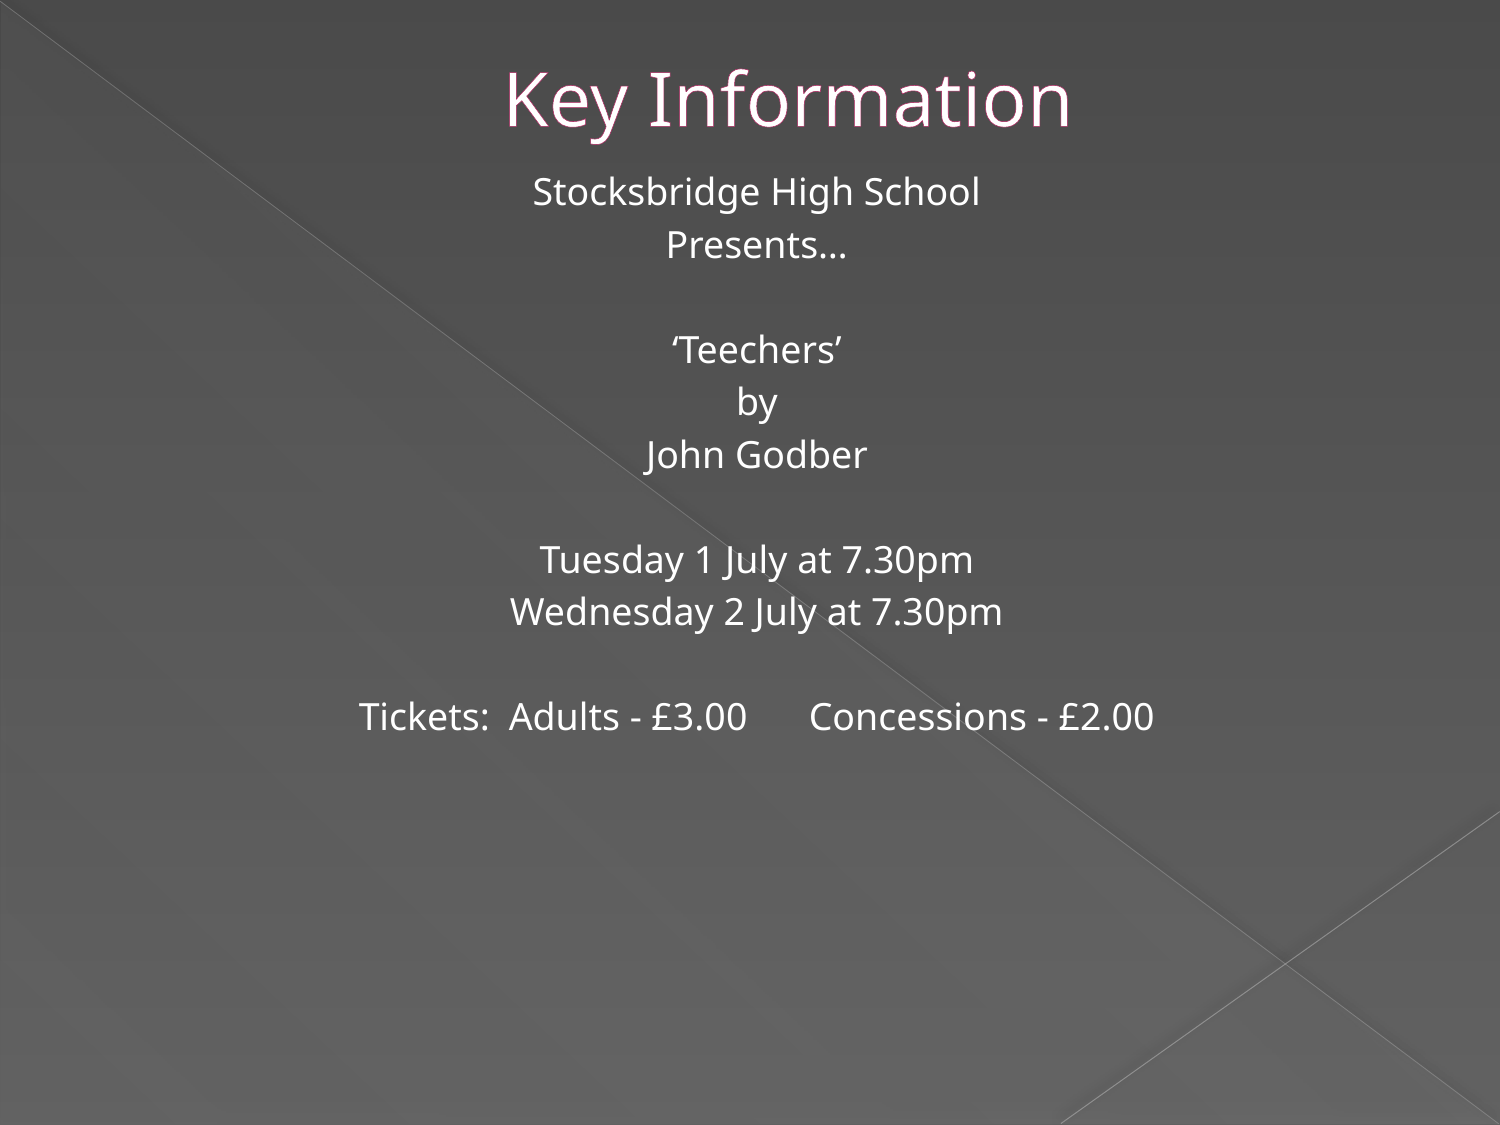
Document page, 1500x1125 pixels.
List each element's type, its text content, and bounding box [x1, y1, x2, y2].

title Key Information [75, 43, 1425, 149]
list Stocksbridge High School Presents… ‘Teechers’ by John Godber Tuesday 1 July at 7.30pm Wednesday 2 July at 7.30pm Tickets: Adults - £3.00 Concessions - £2.00 [76, 160, 1427, 787]
